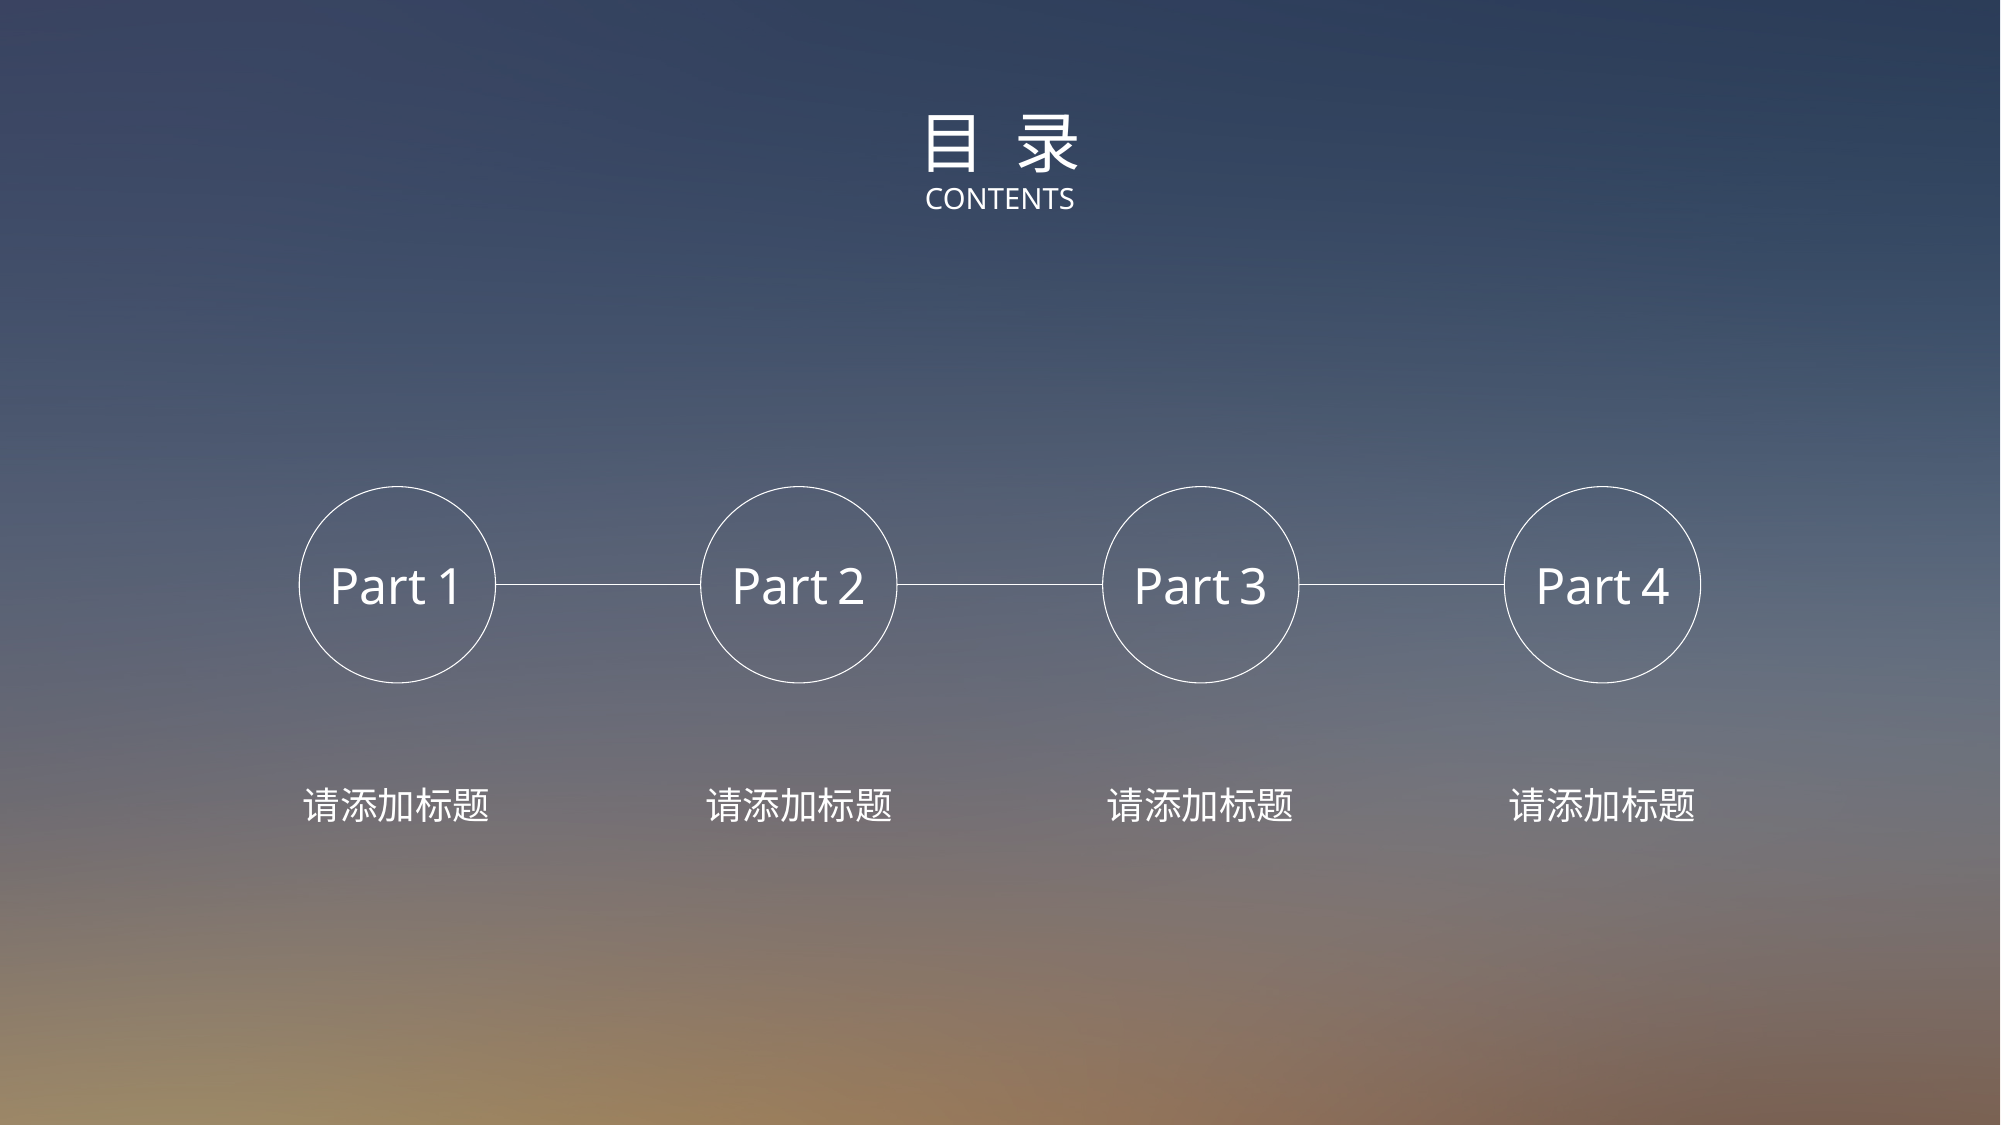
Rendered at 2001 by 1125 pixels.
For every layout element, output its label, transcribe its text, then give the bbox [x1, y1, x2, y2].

text_box [1297, 560, 1301, 609]
text_box [1109, 485, 1293, 546]
text_box 请添加标题 [1073, 774, 1327, 835]
text_box 请添加标题 [270, 774, 523, 835]
text_box [305, 622, 490, 684]
text_box [1510, 622, 1695, 684]
picture [0, 0, 2001, 1125]
text_box [699, 559, 703, 611]
text_box [895, 560, 899, 609]
text_box 目 录 CONTENTS [837, 92, 1163, 223]
text_box Part 2 [703, 546, 895, 622]
text_box Part 4 [1507, 546, 1698, 622]
text_box Part 1 [301, 546, 493, 622]
text_box [706, 622, 891, 684]
text_box [306, 485, 489, 546]
text_box [493, 558, 497, 612]
text_box [1108, 622, 1293, 684]
text_box 请添加标题 [672, 774, 926, 835]
text_box [1503, 558, 1507, 612]
text_box [1698, 557, 1702, 612]
text_box [707, 485, 891, 546]
text_box [1101, 559, 1105, 611]
text_box Part 3 [1105, 546, 1297, 622]
text_box [1511, 485, 1694, 546]
text_box 请添加标题 [1476, 774, 1729, 835]
